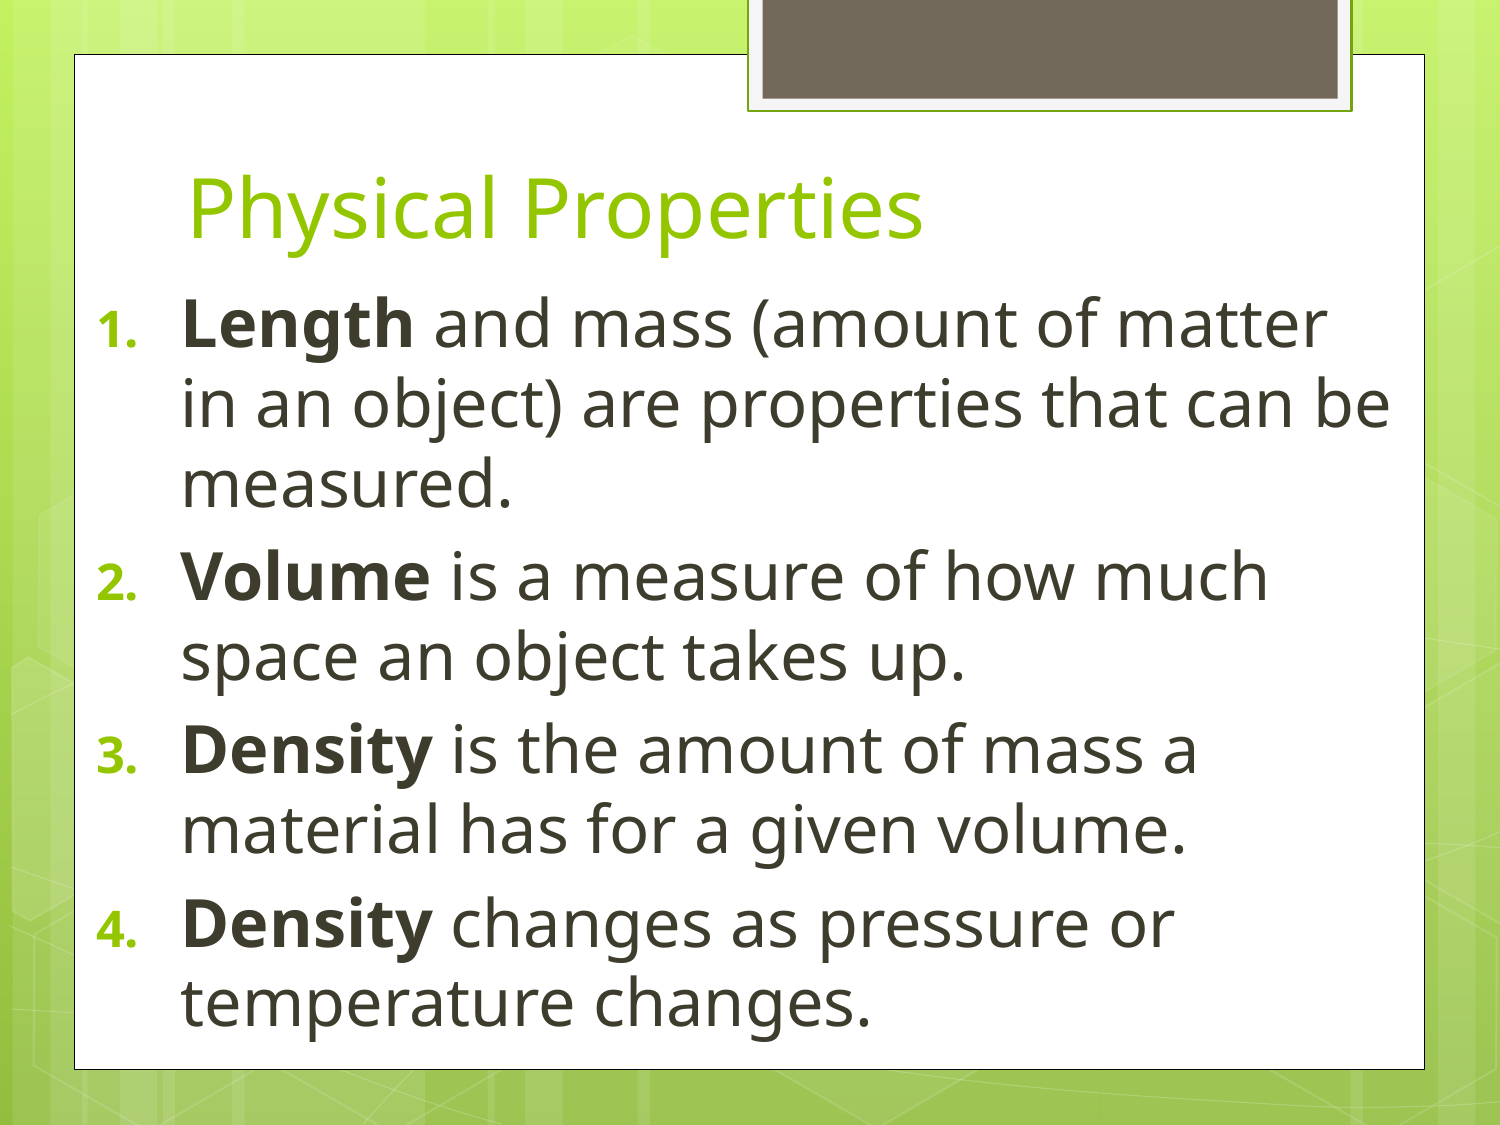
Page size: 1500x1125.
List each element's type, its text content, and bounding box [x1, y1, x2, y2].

list Length and mass (amount of matter in an object) are properties that can be measured. Volume is a measure of how much space an object takes up. Density is the amount of mass a material has for a given volume. Density changes as pressure or temperature changes. [81, 273, 1412, 1083]
title Physical Properties [171, 74, 1324, 263]
